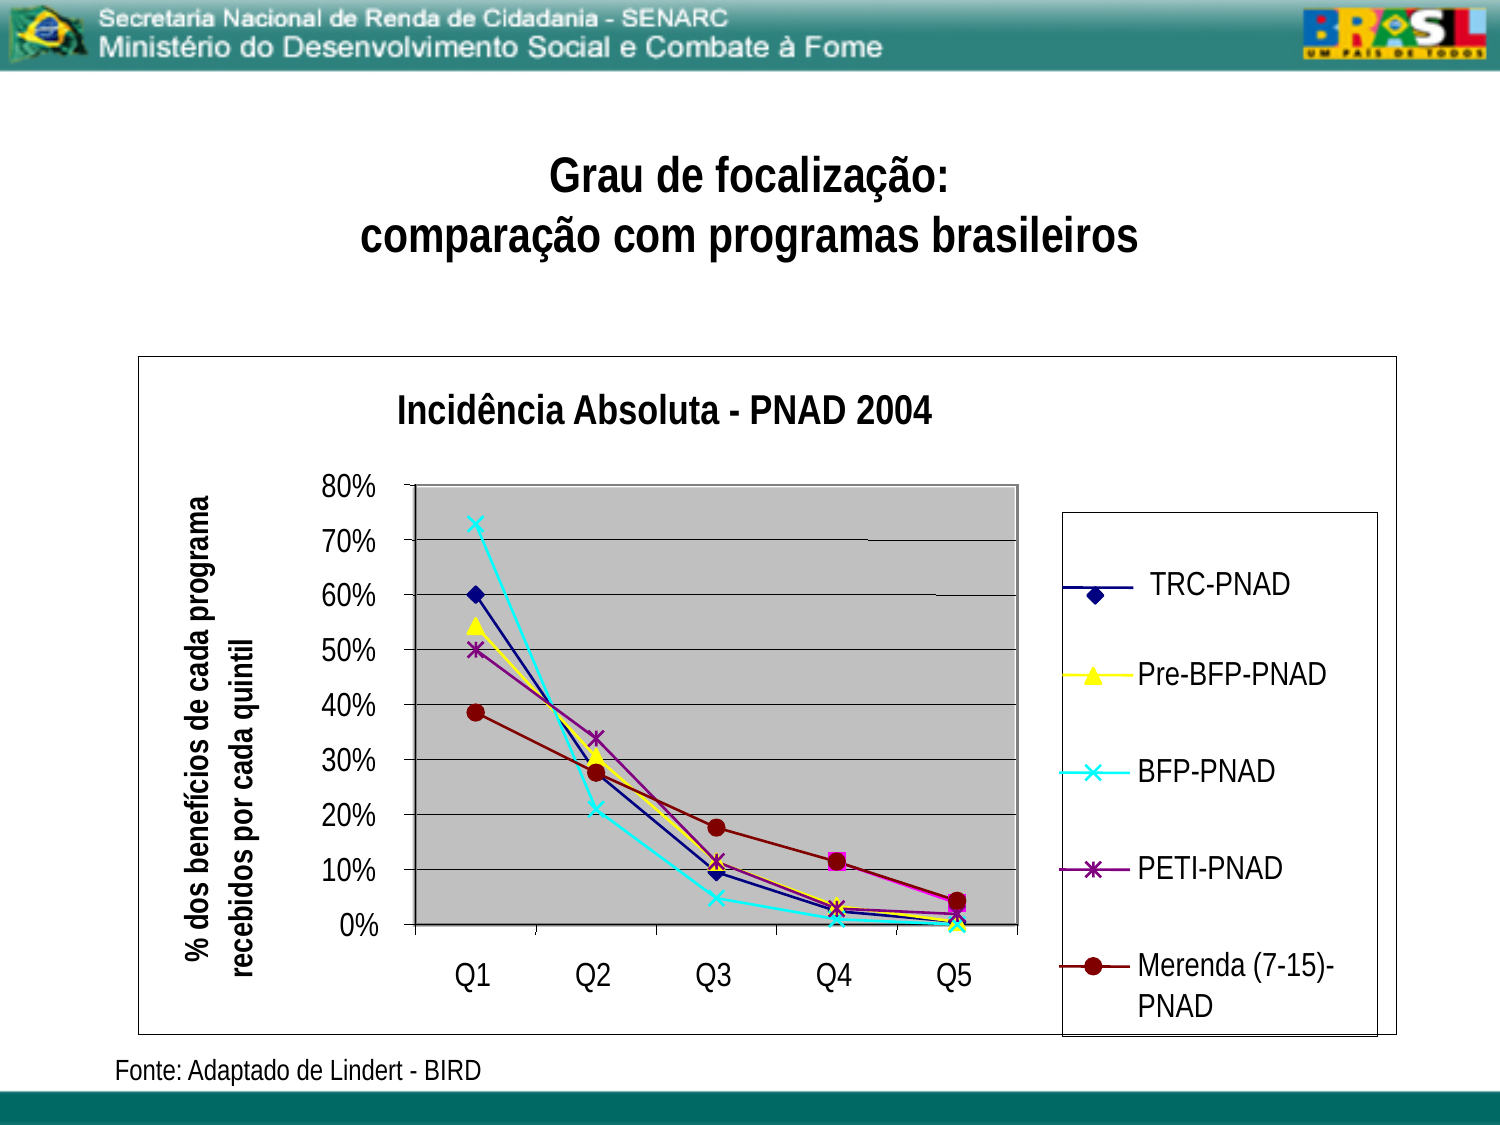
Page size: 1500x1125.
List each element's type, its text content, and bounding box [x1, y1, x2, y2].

text_box Grau de focalização: comparação com programas brasileiros [29, 135, 1471, 271]
text_box Fonte: Adaptado de Lindert - BIRD [99, 1030, 500, 1106]
picture [0, 0, 1500, 1125]
text_box [124, 343, 1413, 1048]
text_box [138, 356, 1397, 1035]
